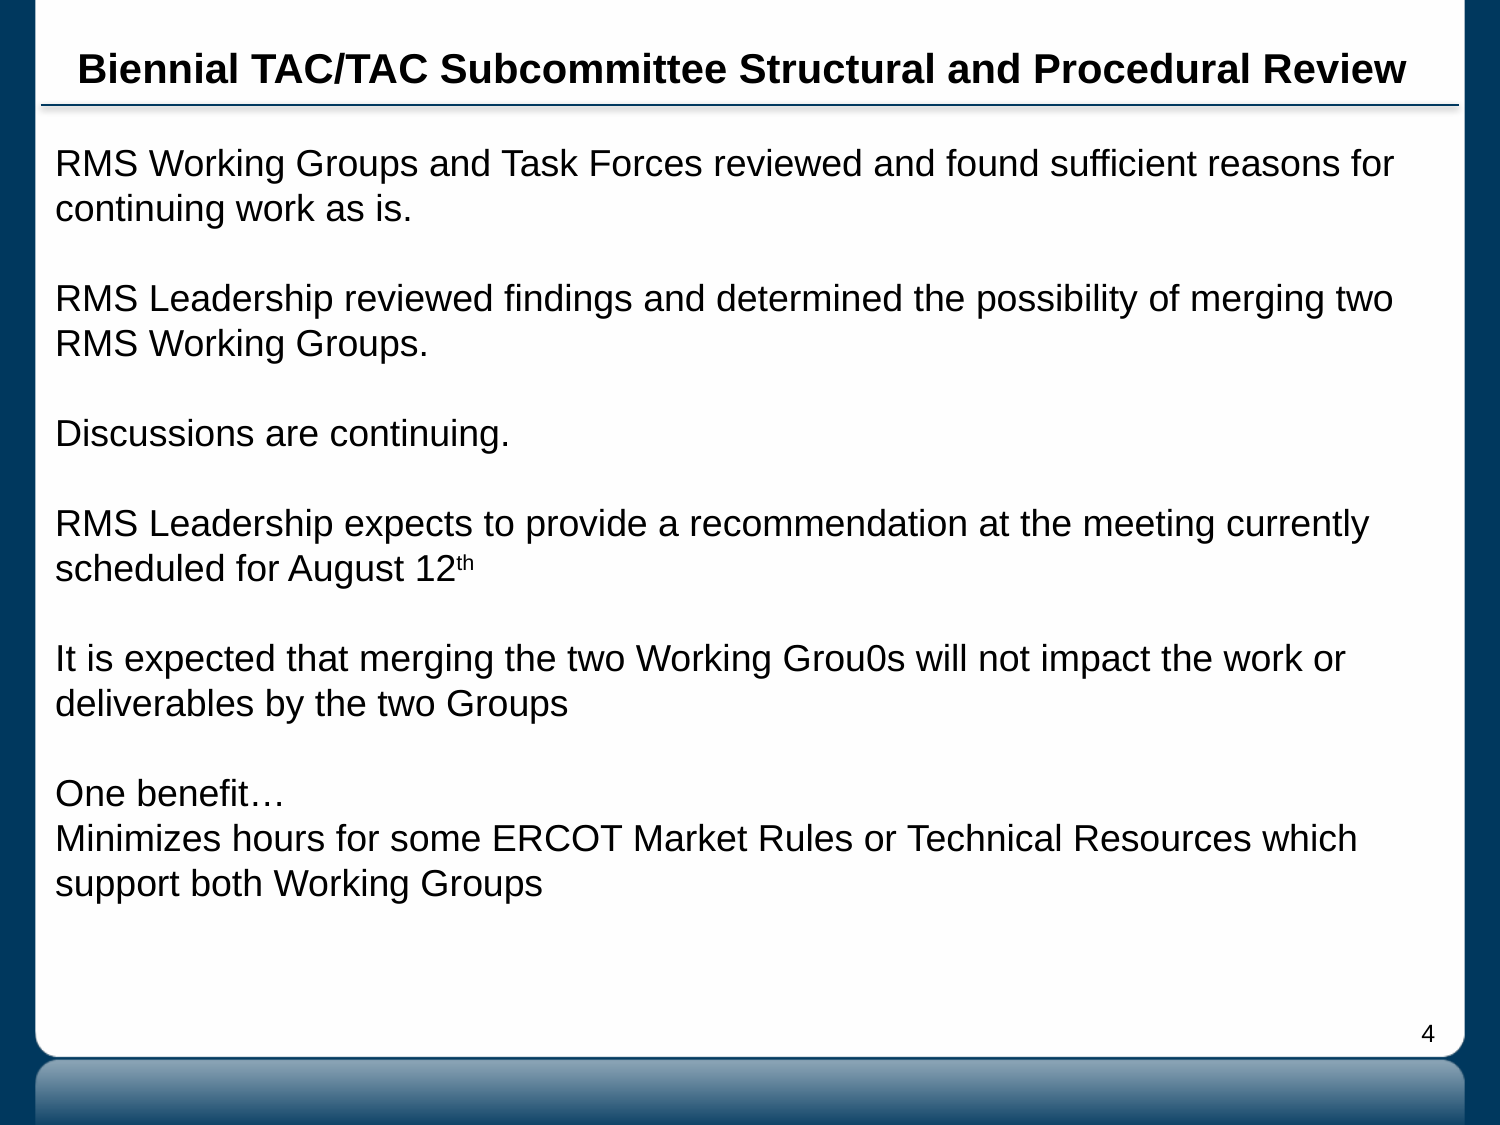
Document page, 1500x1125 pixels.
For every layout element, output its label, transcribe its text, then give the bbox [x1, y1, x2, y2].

picture [35, 0, 1465, 1125]
title Biennial TAC/TAC Subcommittee Structural and Procedural Review [62, 29, 1450, 106]
text_box RMS Working Groups and Task Forces reviewed and found sufficient reasons for continuing work as is. RMS Leadership reviewed findings and determined the possibility of merging two RMS Working Groups. Discussions are continuing. RMS Leadership expects to provide a recommendation at the meeting currently scheduled for August 12th It is expected that merging the two Working Grou0s will not impact the work or deliverables by the two Groups One benefit… Minimizes hours for some ERCOT Market Rules or Technical Resources which support both Working Groups [40, 131, 1450, 957]
